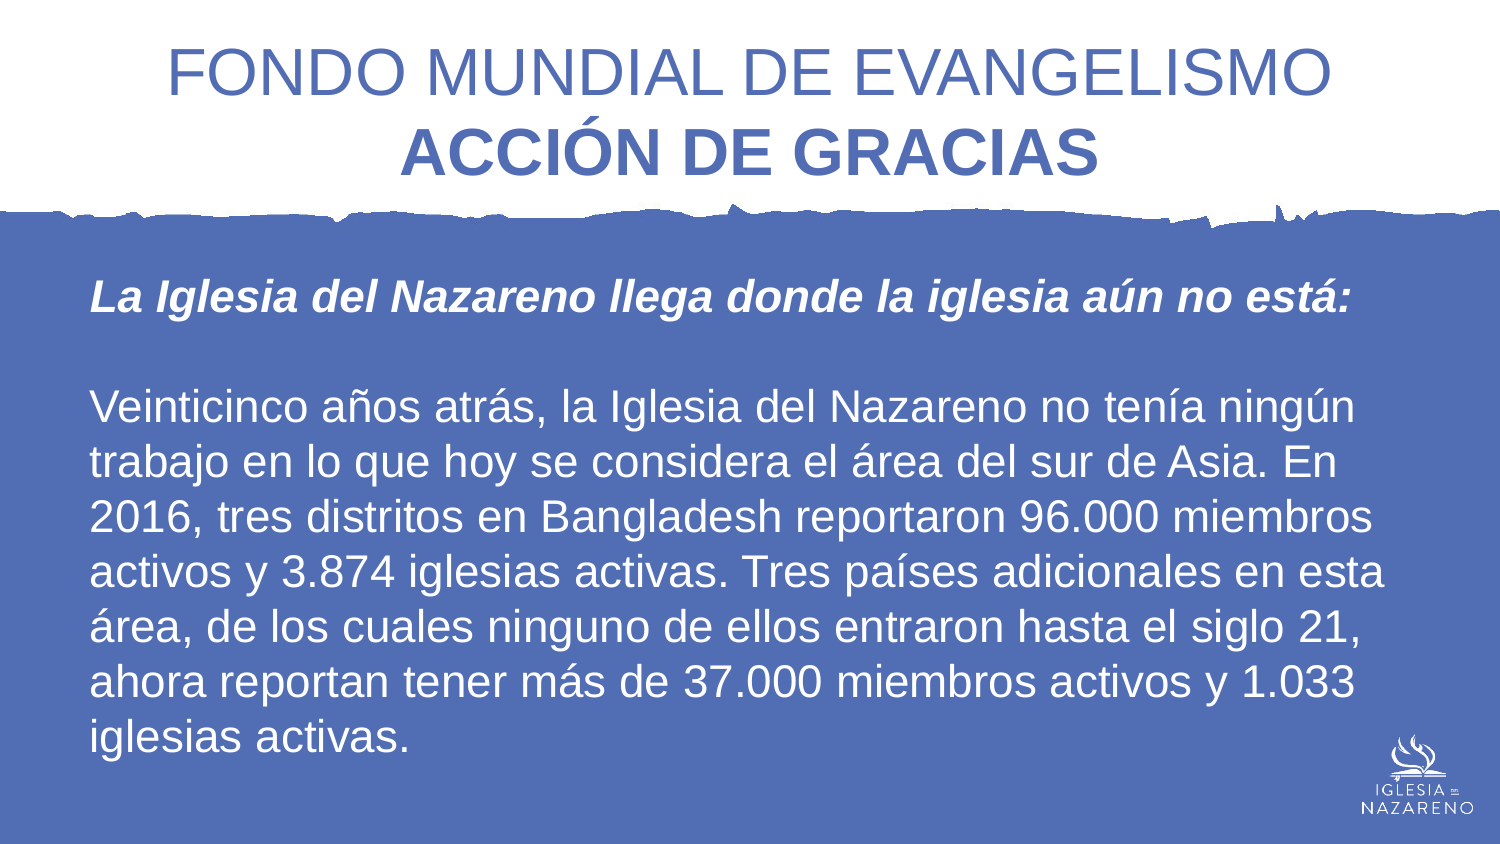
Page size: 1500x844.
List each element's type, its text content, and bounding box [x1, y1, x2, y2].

picture [0, 0, 1500, 844]
text_box Fondo Mundial de Evangelismo Acción de Gracias [12, 21, 1488, 197]
text_box La Iglesia del Nazareno llega donde la iglesia aún no está: Veinticinco años atrás, la Iglesia del Nazareno no tenía ningún trabajo en lo que hoy se considera el área del sur de Asia. En 2016, tres distritos en Bangladesh reportaron 96.000 miembros activos y 3.874 iglesias activas. Tres países adicionales en esta área, de los cuales ninguno de ellos entraron hasta el siglo 21, ahora reportan tener más de 37.000 miembros activos y 1.033 iglesias activas. [74, 259, 1425, 769]
